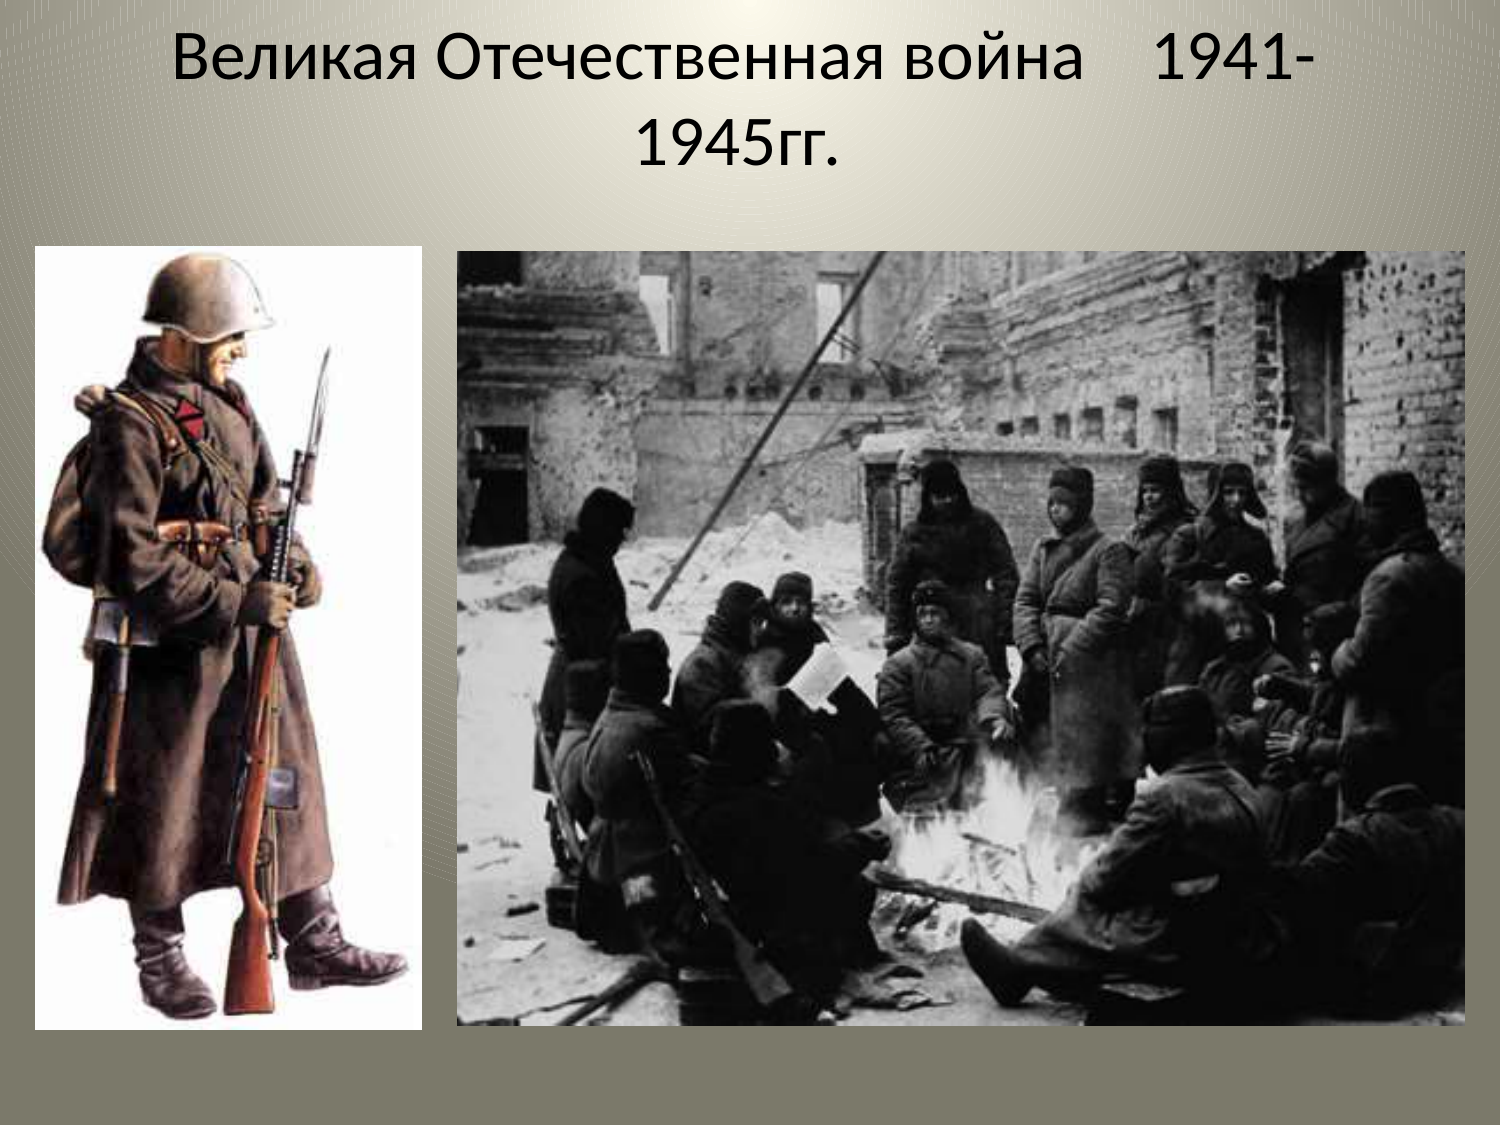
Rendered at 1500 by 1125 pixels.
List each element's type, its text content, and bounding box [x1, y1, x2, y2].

picture [456, 251, 1466, 1026]
picture [34, 245, 422, 1031]
title Великая Отечественная война 1941-1945гг. [70, 0, 1421, 188]
